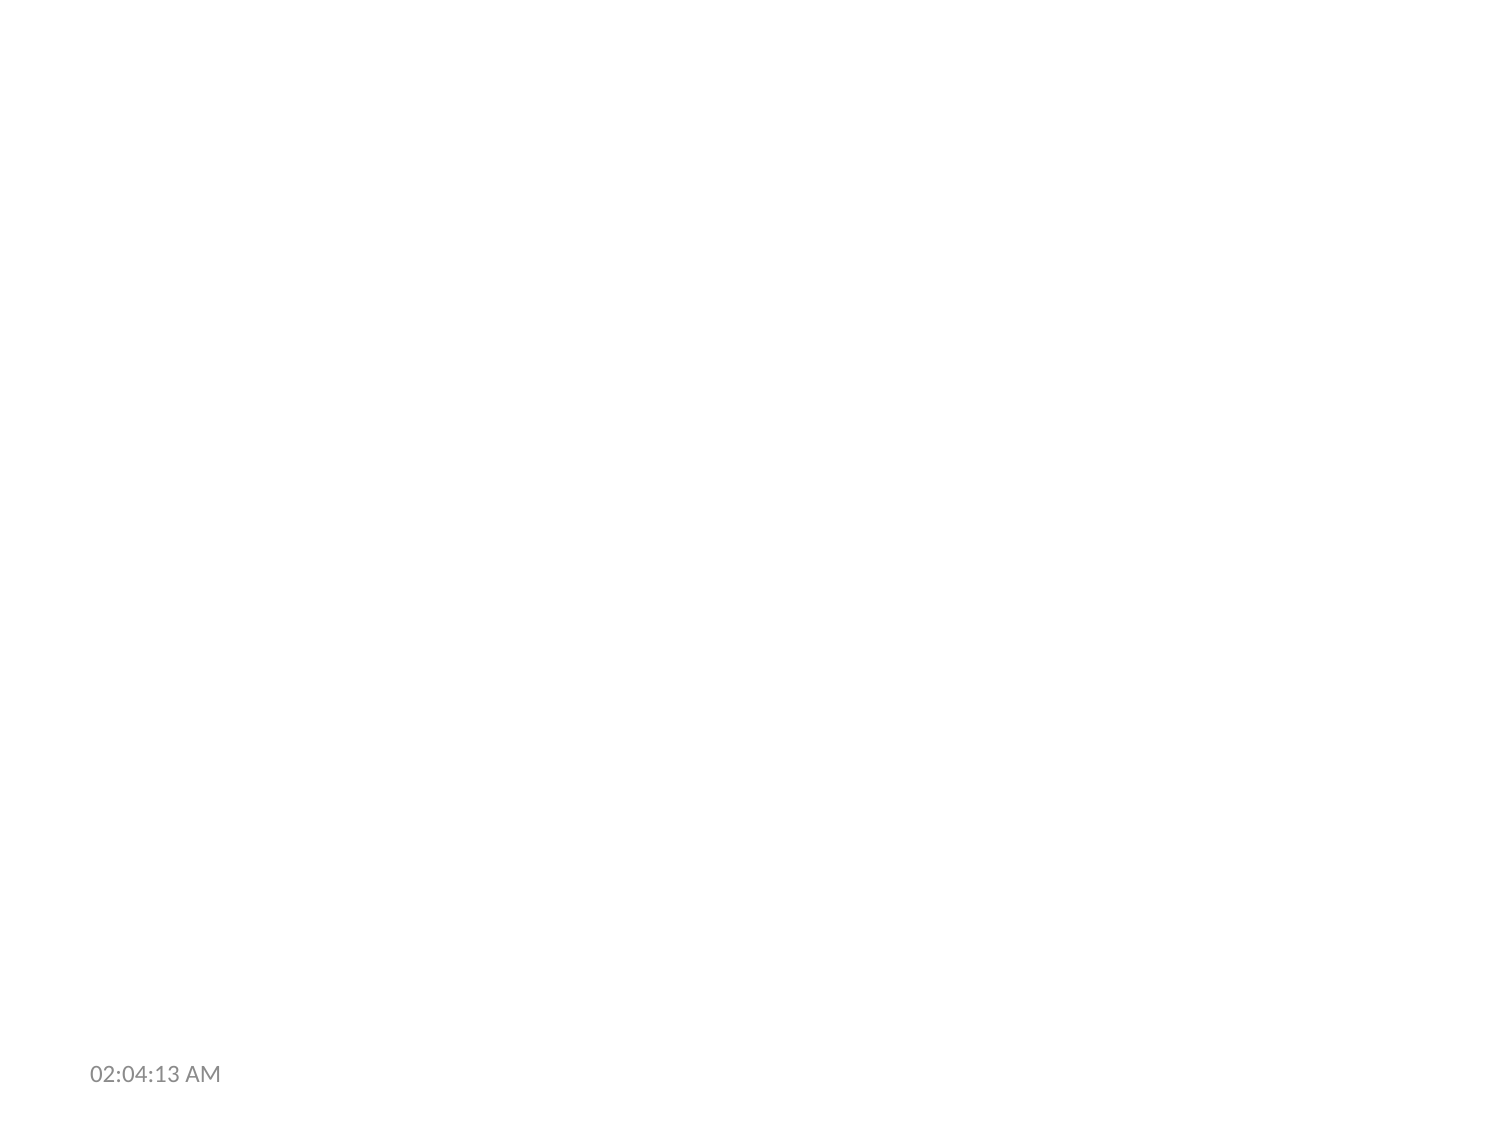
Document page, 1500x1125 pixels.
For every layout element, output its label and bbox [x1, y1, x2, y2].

slide_number [75, 1042, 425, 1103]
